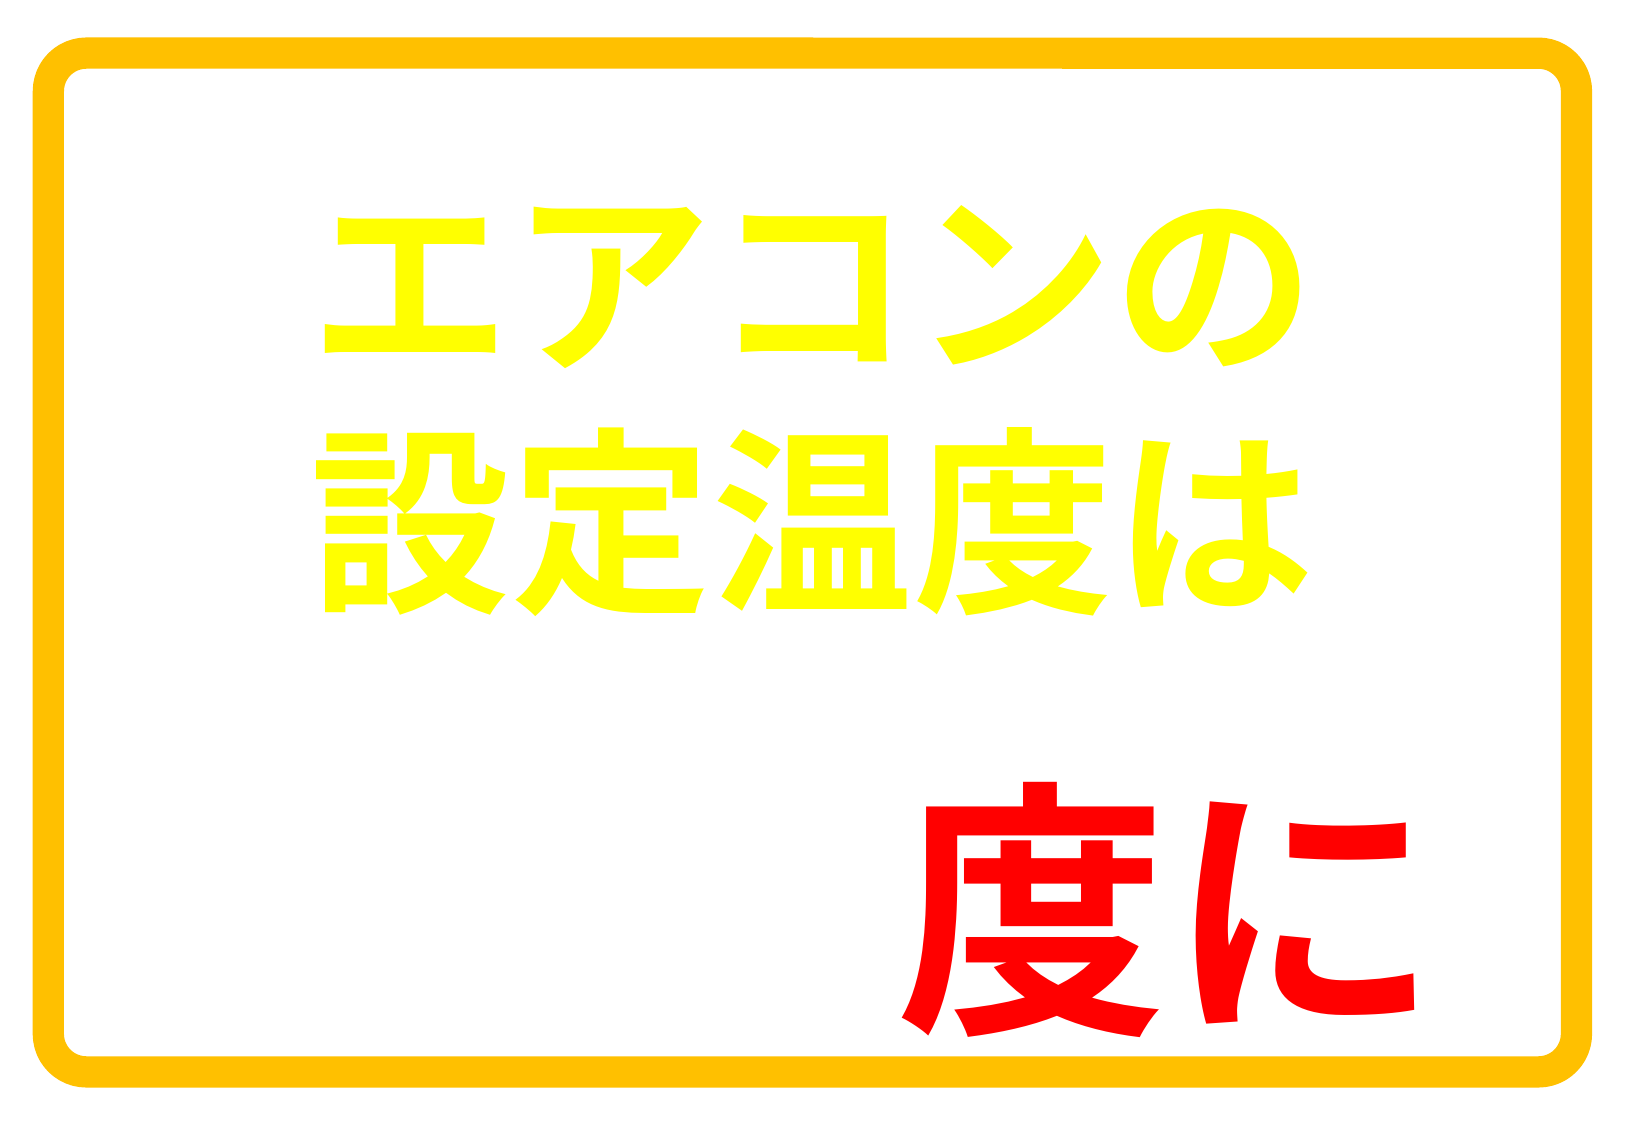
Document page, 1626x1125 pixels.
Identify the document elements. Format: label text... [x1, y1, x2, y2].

text_box 度に [782, 734, 1553, 1074]
text_box エアコンの 設定温度は [0, 149, 1625, 645]
text_box [46, 50, 1579, 149]
text_box [46, 645, 1579, 1075]
